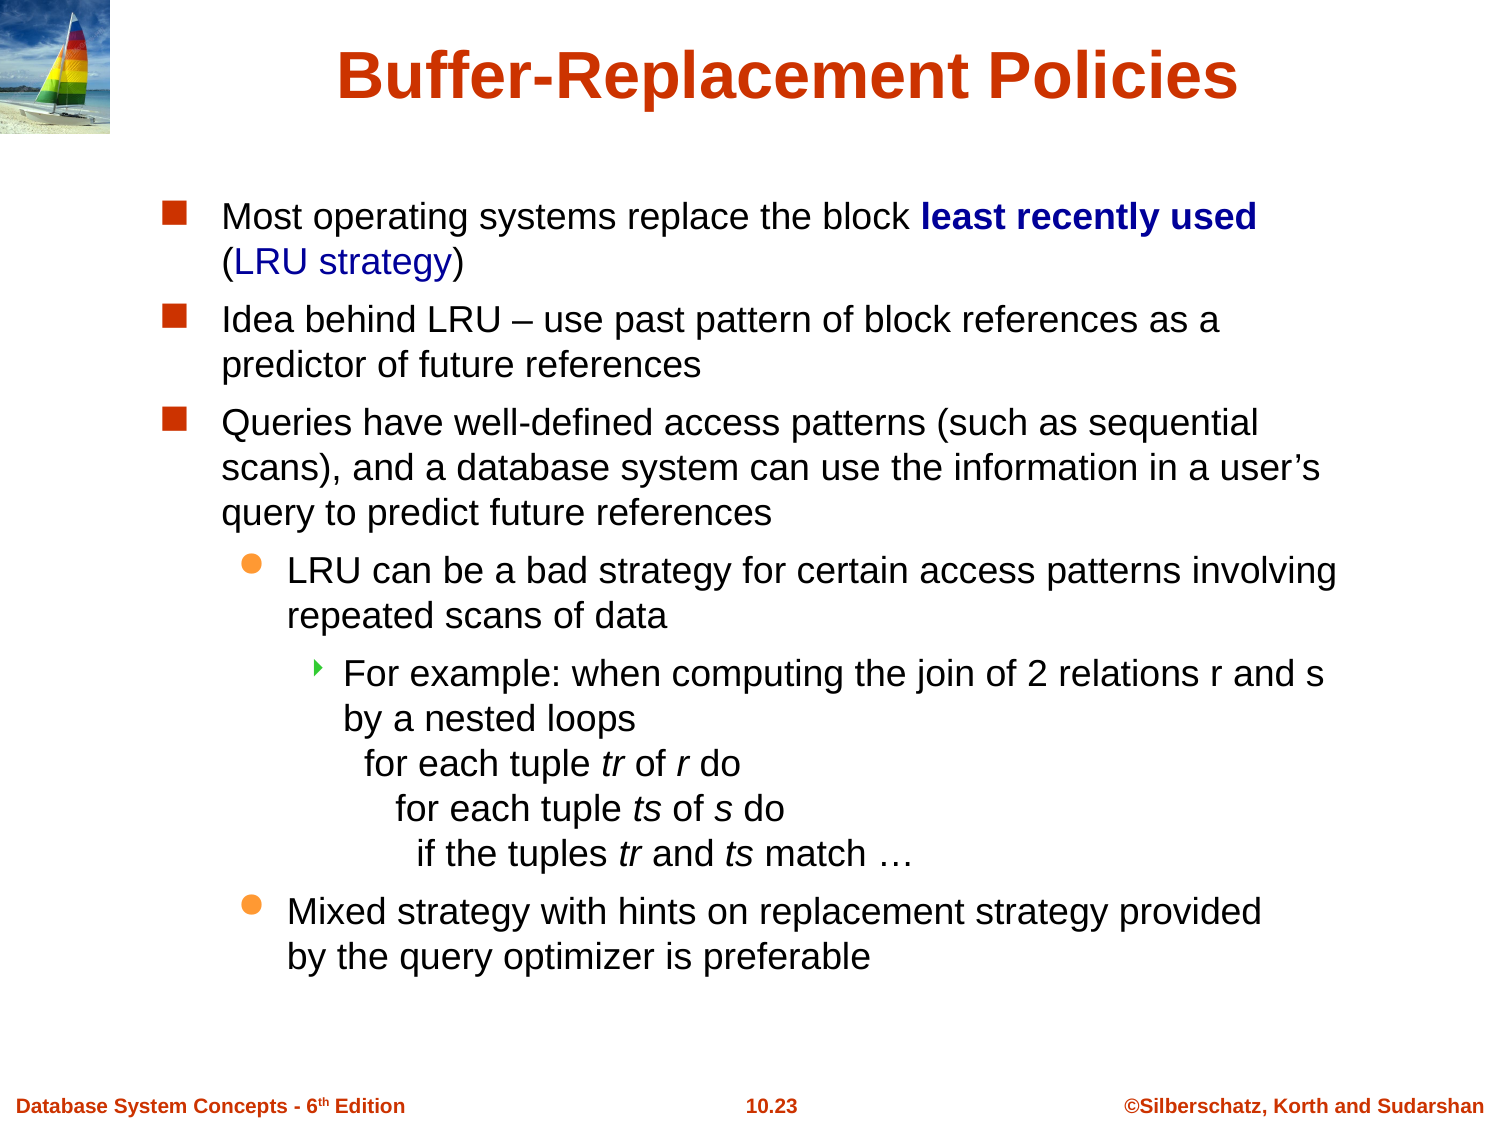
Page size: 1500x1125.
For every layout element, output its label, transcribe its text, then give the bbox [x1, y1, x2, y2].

list Most operating systems replace the block least recently used (LRU strategy) Idea behind LRU – use past pattern of block references as a predictor of future references Queries have well-defined access patterns (such as sequential scans), and a database system can use the information in a user’s query to predict future references LRU can be a bad strategy for certain access patterns involving repeated scans of data For example: when computing the join of 2 relations r and s by a nested loops for each tuple tr of r do for each tuple ts of s do if the tuples tr and ts match … Mixed strategy with hints on replacement strategy provided by the query optimizer is preferable [150, 184, 1361, 1016]
picture [0, 0, 110, 134]
title Buffer-Replacement Policies [125, 18, 1452, 120]
